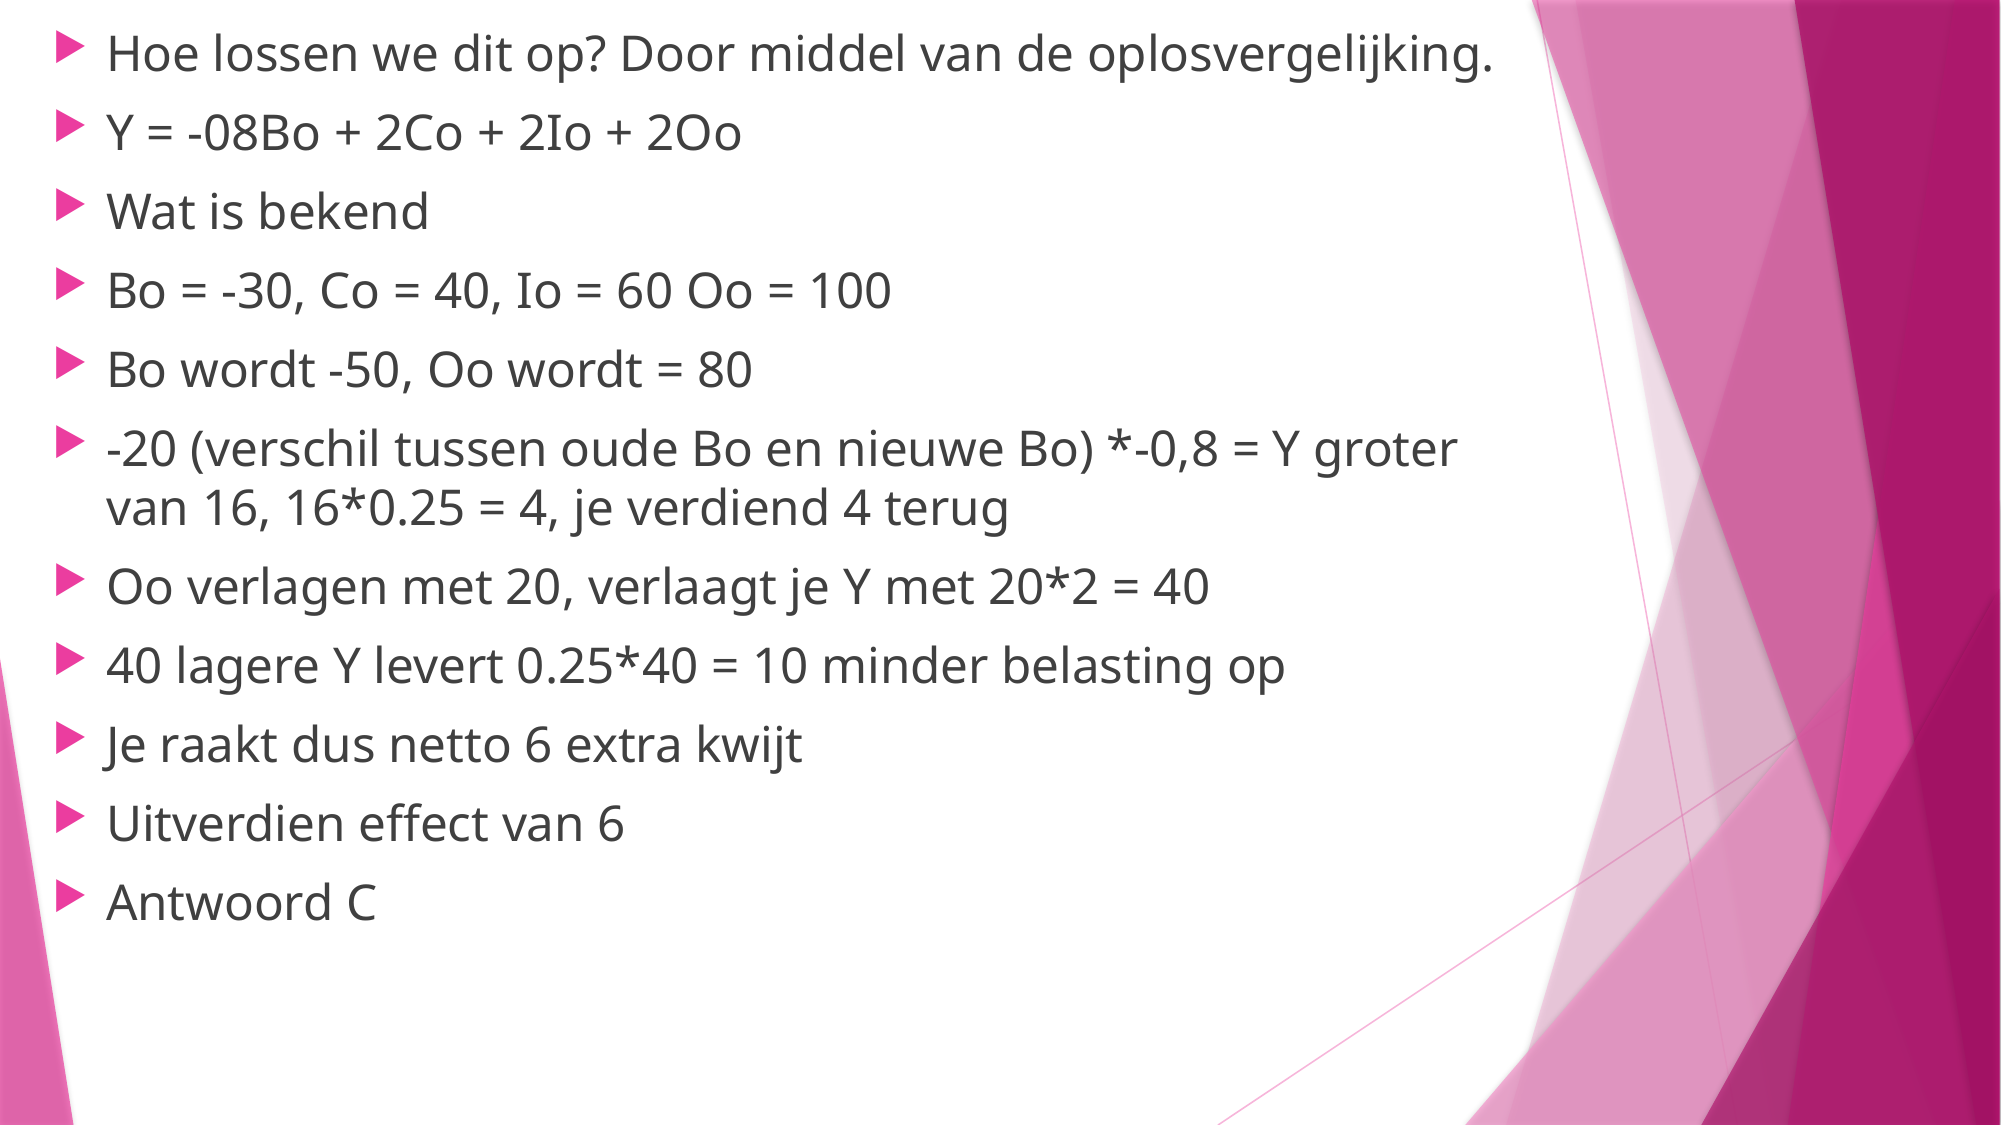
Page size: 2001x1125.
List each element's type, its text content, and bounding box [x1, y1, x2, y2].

list Hoe lossen we dit op? Door middel van de oplosvergelijking. Y = -08Bo + 2Co + 2Io + 2Oo Wat is bekend Bo = -30, Co = 40, Io = 60 Oo = 100 Bo wordt -50, Oo wordt = 80 -20 (verschil tussen oude Bo en nieuwe Bo) *-0,8 = Y groter van 16, 16*0.25 = 4, je verdiend 4 terug Oo verlagen met 20, verlaagt je Y met 20*2 = 40 40 lagere Y levert 0.25*40 = 10 minder belasting op Je raakt dus netto 6 extra kwijt Uitverdien effect van 6 Antwoord C [37, 14, 1522, 992]
